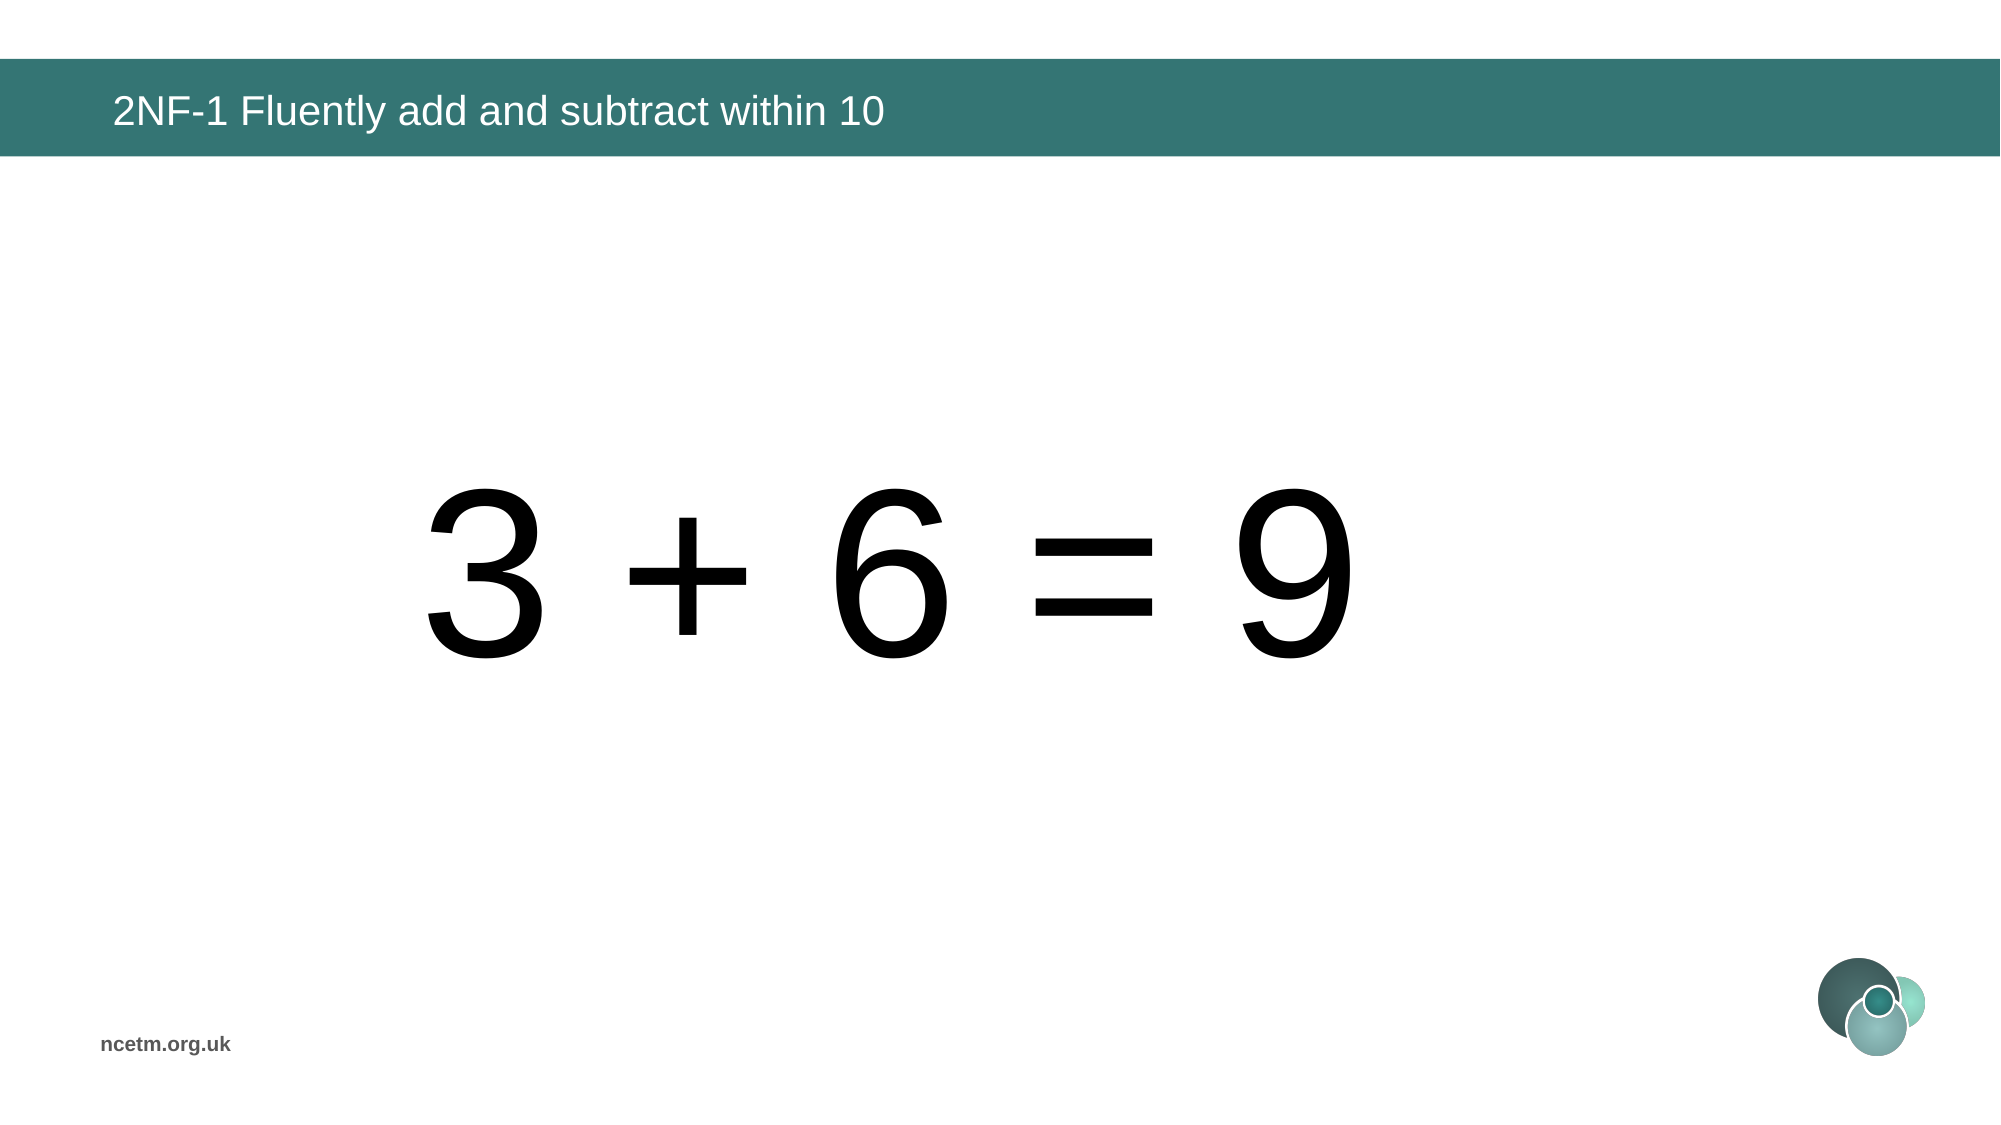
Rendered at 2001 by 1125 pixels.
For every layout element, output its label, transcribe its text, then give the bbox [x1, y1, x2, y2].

title 2NF-1 Fluently add and subtract within 10 [97, 76, 1945, 147]
picture [1818, 958, 1925, 1056]
text_box 9 [1213, 409, 1377, 712]
text_box 3 + 6 = [404, 409, 1213, 712]
